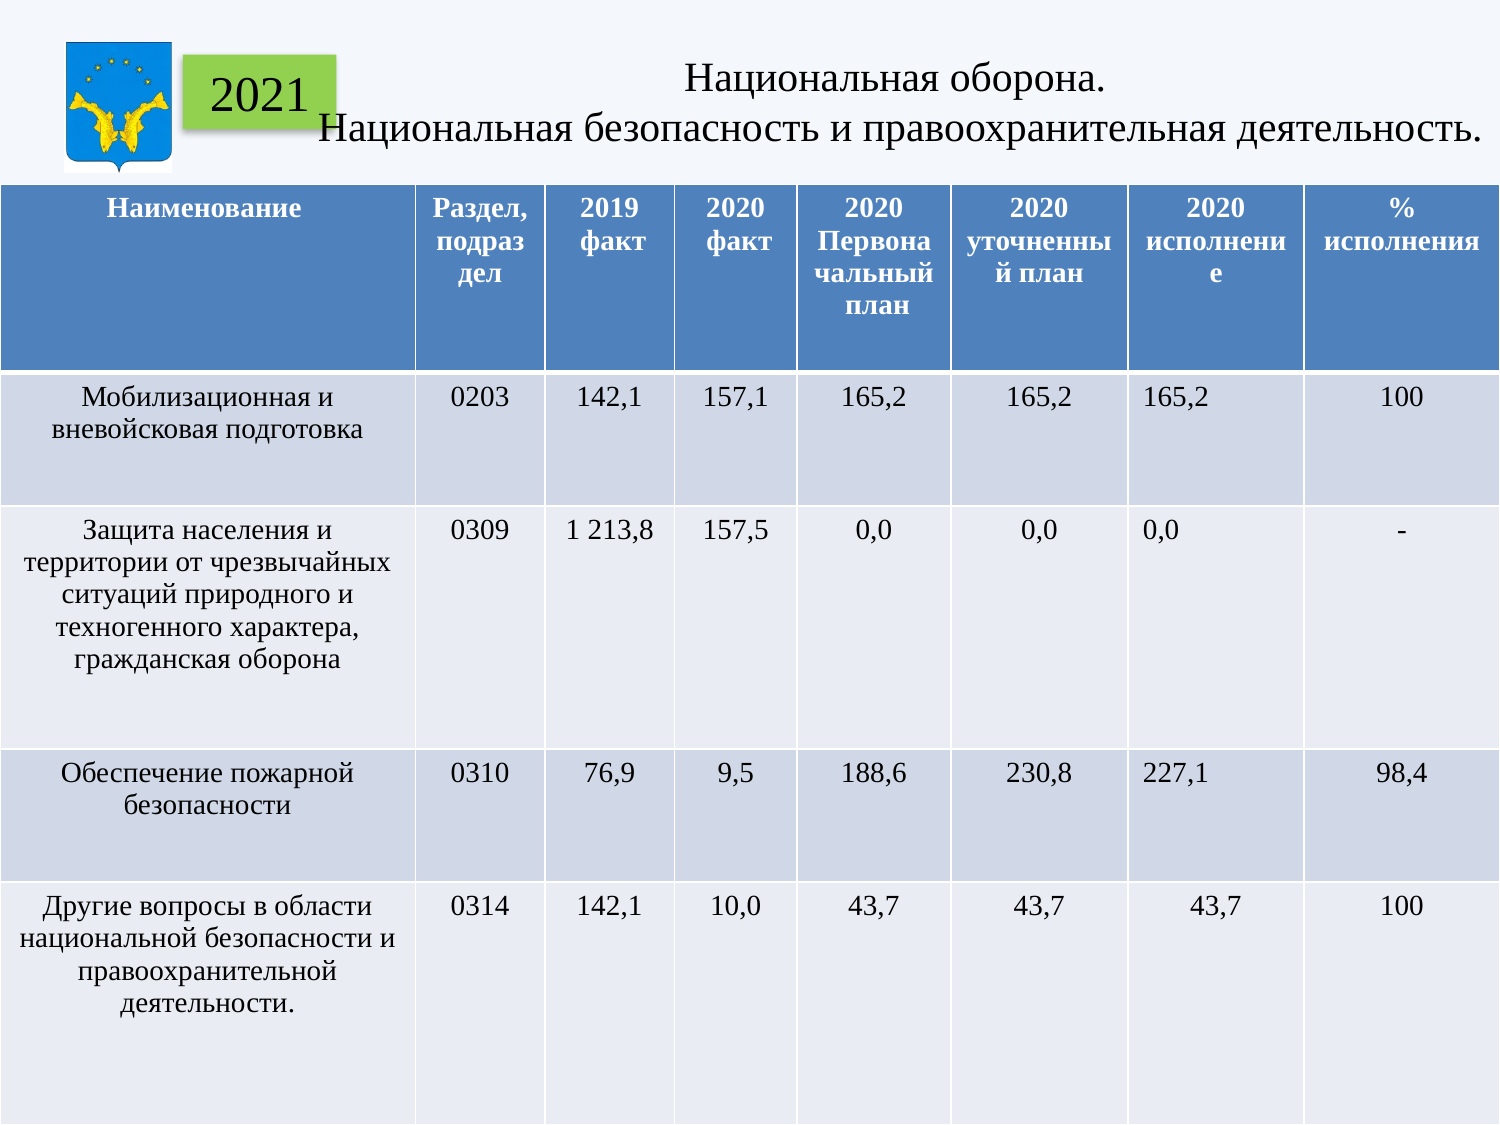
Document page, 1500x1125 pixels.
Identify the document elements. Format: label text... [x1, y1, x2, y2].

table_cell 0314 [416, 883, 544, 1124]
table_header 2020 Первоначальный план [798, 185, 950, 370]
table_cell 0309 [416, 507, 544, 748]
text_box Национальная оборона. Национальная безопасность и правоохранительная деятельность. [301, 42, 1500, 158]
table_cell 98,4 [1305, 750, 1499, 881]
table_cell 157,1 [675, 375, 796, 505]
table_cell 142,1 [546, 883, 674, 1124]
table_cell 1 213,8 [546, 507, 674, 748]
table_cell 0,0 [1129, 507, 1303, 748]
table_cell 43,7 [1129, 883, 1303, 1124]
table_cell 157,5 [675, 507, 796, 748]
picture [64, 42, 172, 173]
table_cell 10,0 [675, 883, 796, 1124]
table_cell 188,6 [798, 750, 950, 881]
table_header Наименование [1, 185, 415, 370]
table_cell 76,9 [546, 750, 674, 881]
text_box 2021 [182, 54, 301, 130]
table_cell 142,1 [546, 375, 674, 505]
table_cell Защита населения и территории от чрезвычайных ситуаций природного и техногенного характера, гражданская оборона [1, 507, 415, 748]
table_header Раздел, подраздел [416, 185, 544, 370]
table_cell - [1305, 507, 1499, 748]
table_cell Другие вопросы в области национальной безопасности и правоохранительной деятельности. [1, 883, 415, 1124]
table_cell 227,1 [1129, 750, 1303, 881]
table_cell 9,5 [675, 750, 796, 881]
table_cell 165,2 [1129, 375, 1303, 505]
table_cell 0203 [416, 375, 544, 505]
table_cell 43,7 [798, 883, 950, 1124]
table_cell 100 [1305, 883, 1499, 1124]
table_cell 0,0 [952, 507, 1127, 748]
table_cell Обеспечение пожарной безопасности [1, 750, 415, 881]
table_cell 0,0 [798, 507, 950, 748]
table_header 2020 исполнение [1129, 185, 1303, 370]
table_cell 230,8 [952, 750, 1127, 881]
table_cell Мобилизационная и вневойсковая подготовка [1, 375, 415, 505]
table_header 2019 факт [546, 185, 674, 370]
table_cell 165,2 [798, 375, 950, 505]
table_cell 165,2 [952, 375, 1127, 505]
table_cell 0310 [416, 750, 544, 881]
table_header 2020 факт [675, 185, 796, 370]
table_cell 43,7 [952, 883, 1127, 1124]
table_header % исполнения [1305, 185, 1499, 370]
table_header 2020 уточненный план [952, 185, 1127, 370]
table_cell 100 [1305, 375, 1499, 505]
